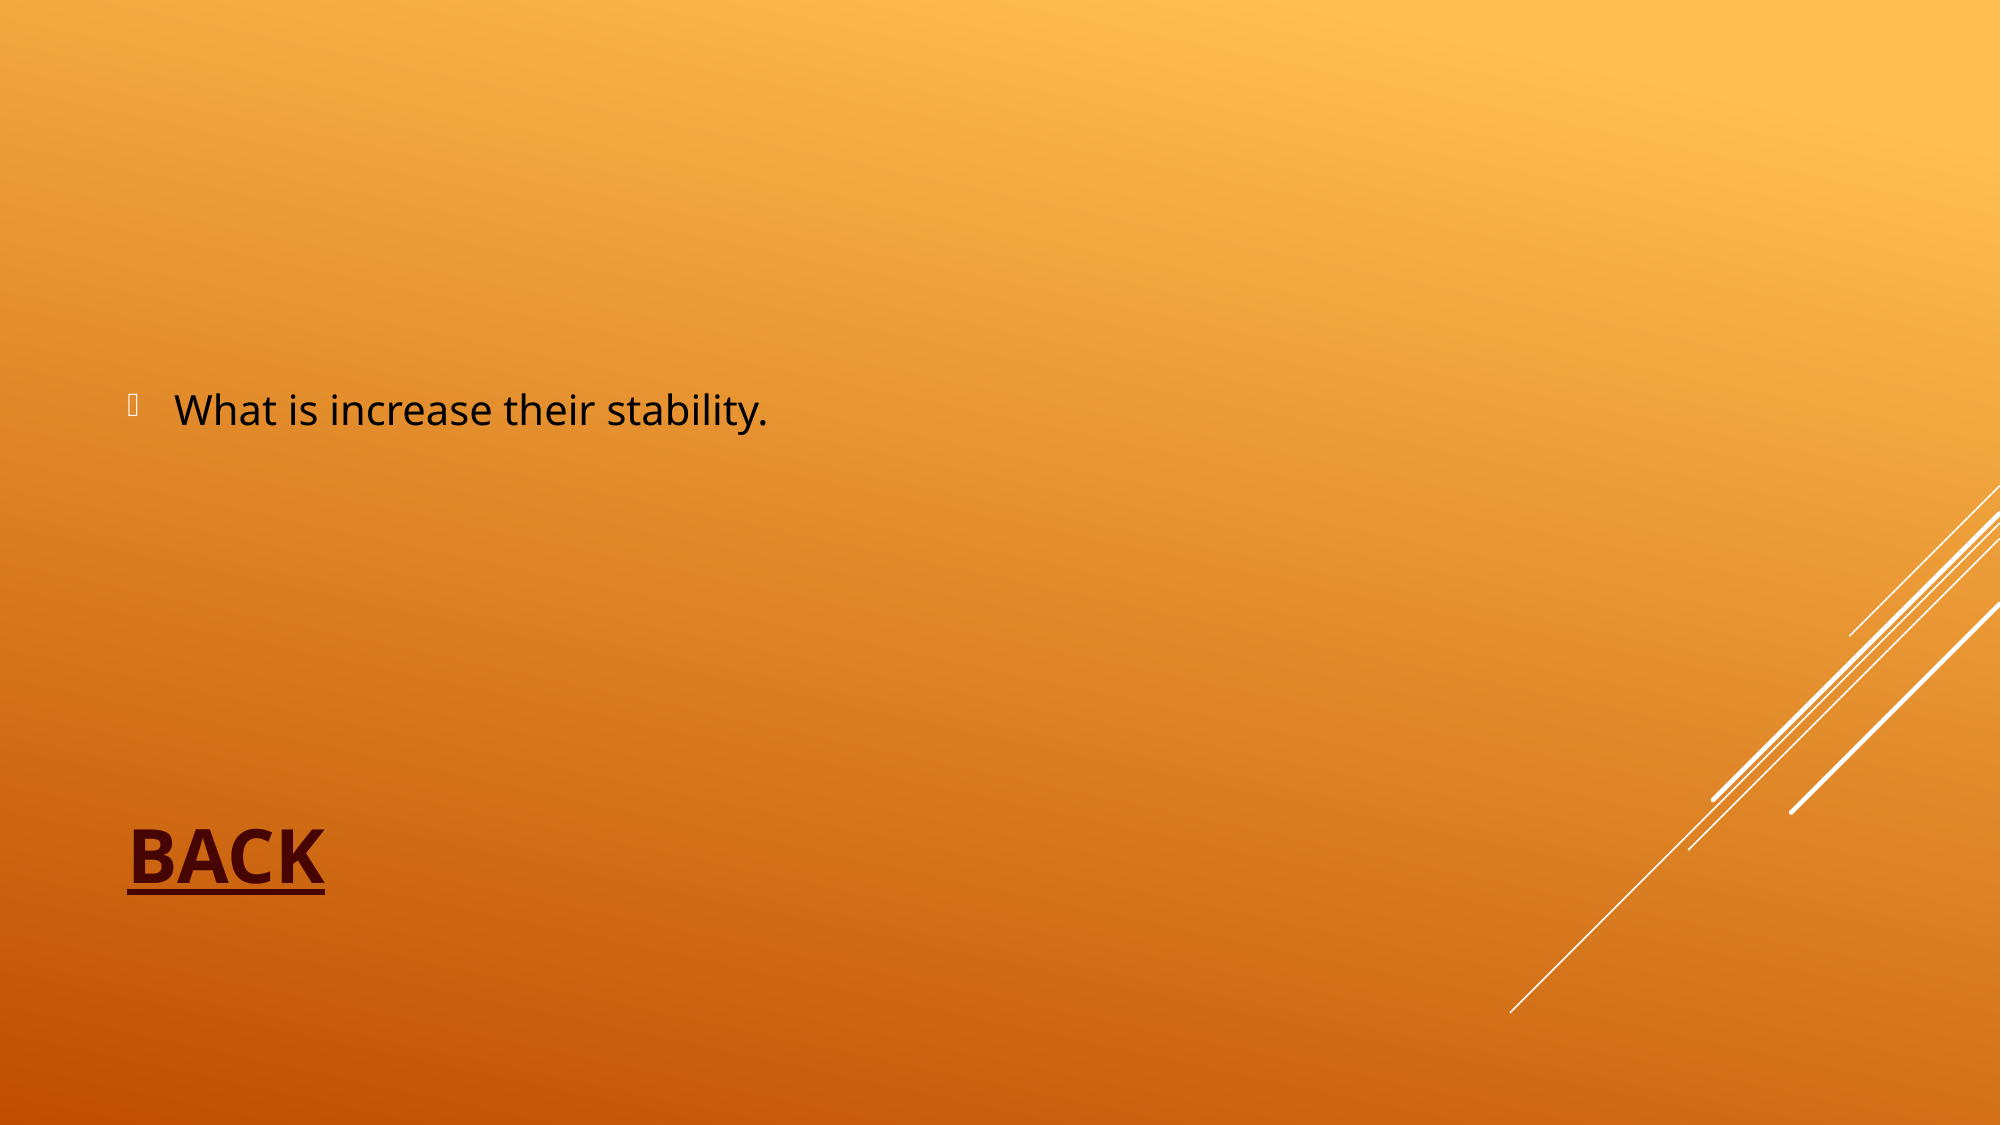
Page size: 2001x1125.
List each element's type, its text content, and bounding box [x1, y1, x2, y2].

list What is increase their stability. [112, 112, 1513, 706]
title Back [112, 736, 1513, 984]
